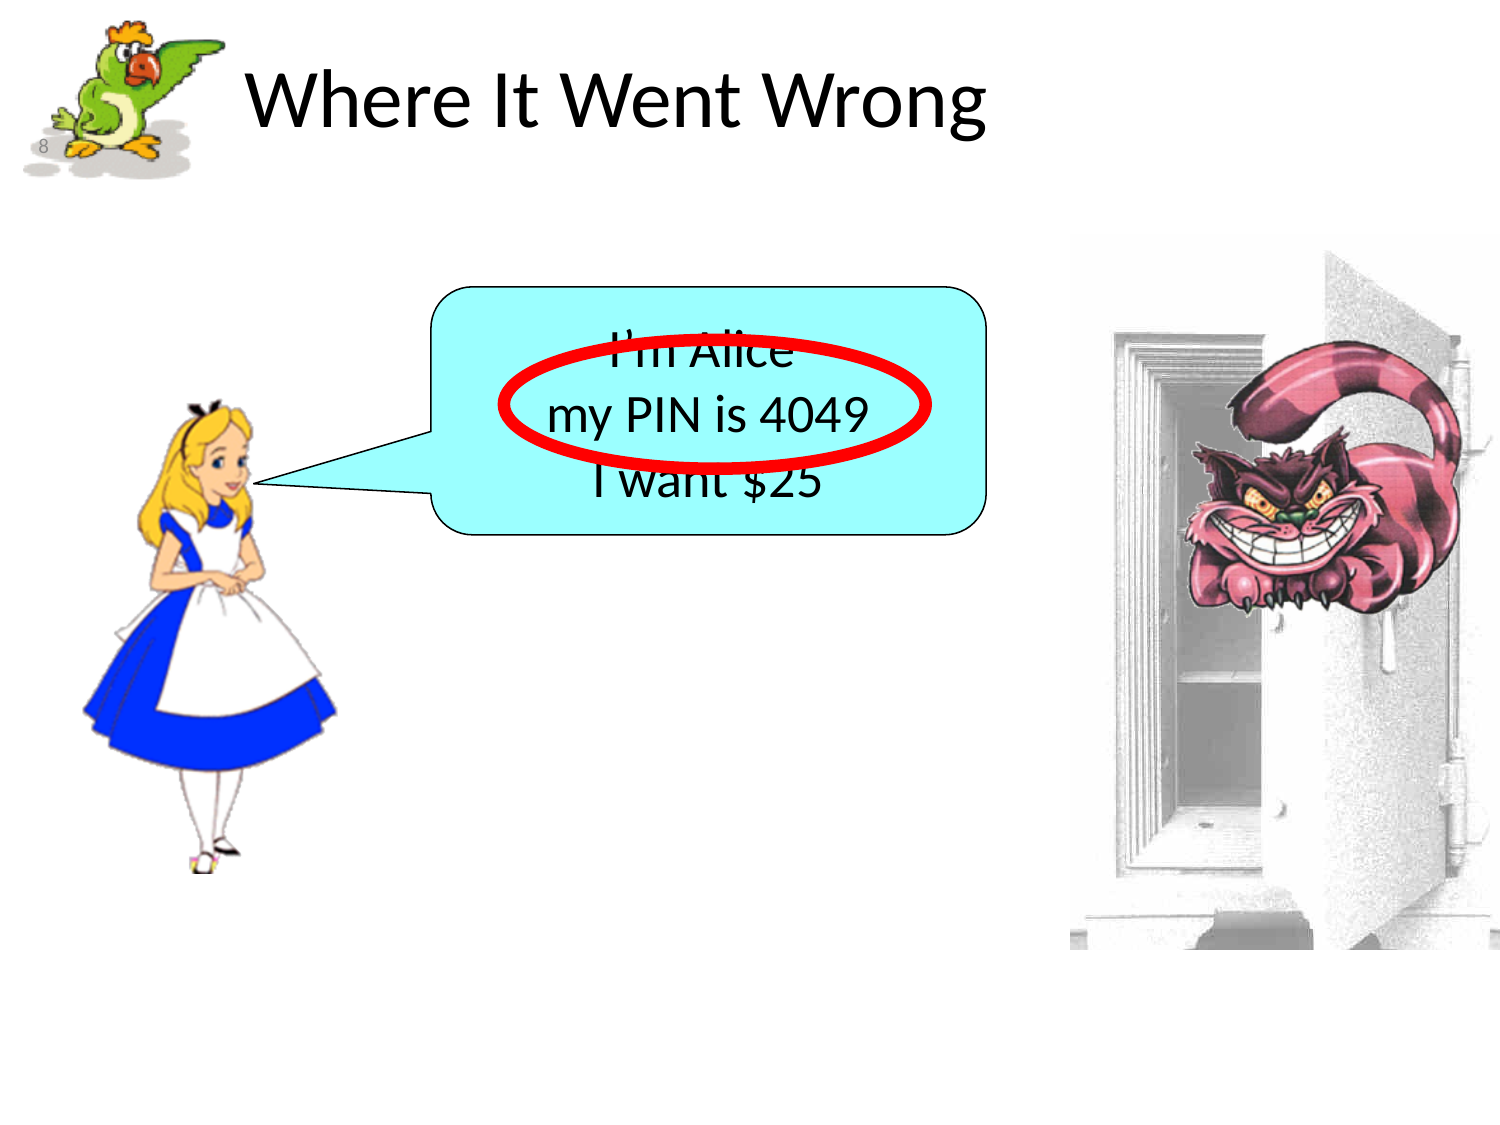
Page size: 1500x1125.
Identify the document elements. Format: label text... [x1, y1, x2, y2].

picture [81, 398, 339, 874]
title Where It Went Wrong [229, 36, 1231, 200]
picture [23, 0, 226, 200]
text_box [501, 337, 928, 471]
text_box I’m Alice my PIN is 4049 I want $25 [343, 286, 987, 535]
picture [1069, 234, 1500, 950]
